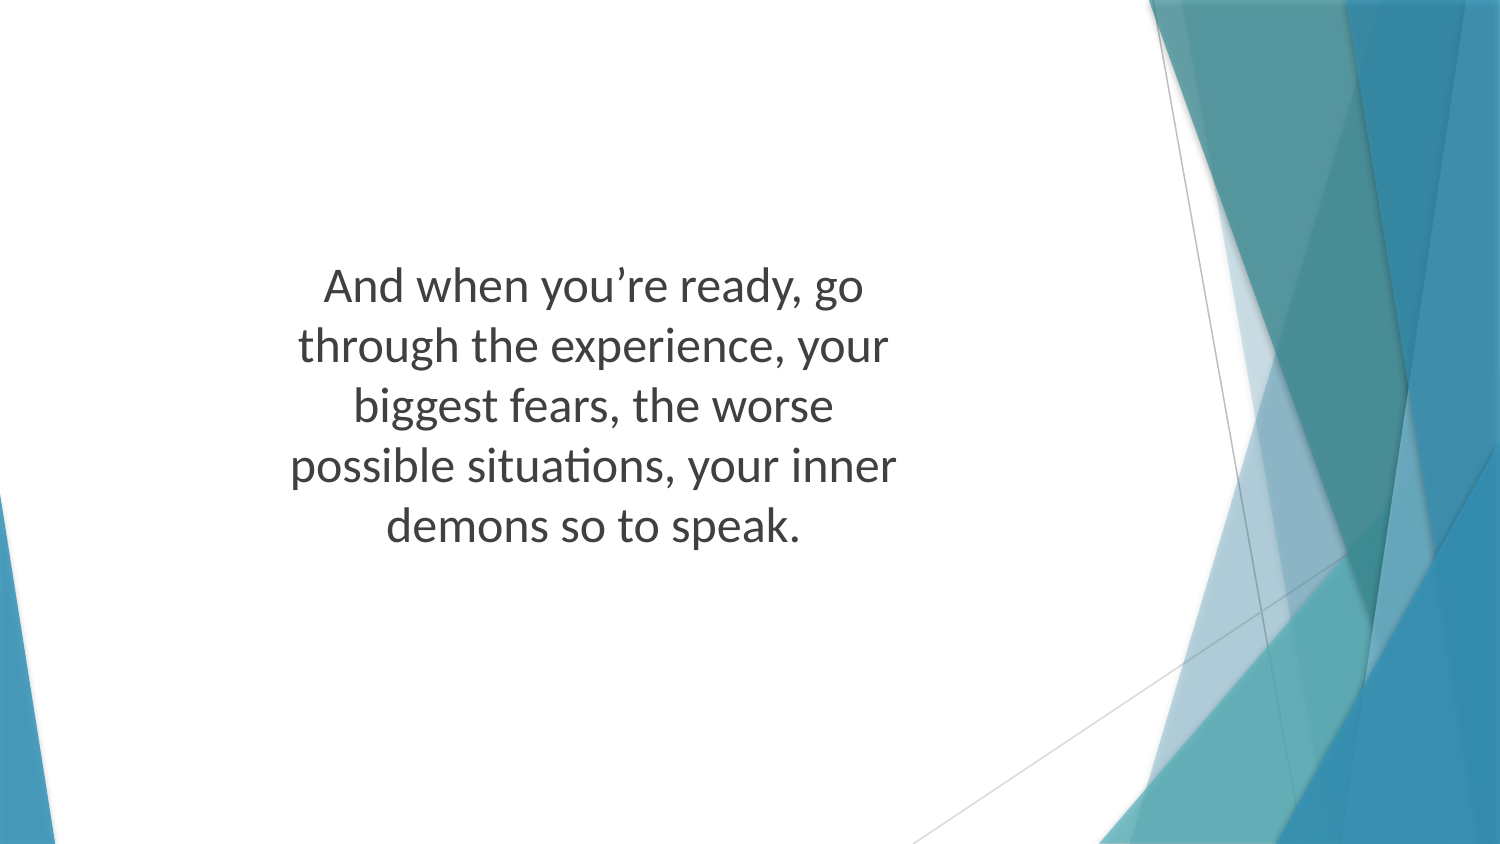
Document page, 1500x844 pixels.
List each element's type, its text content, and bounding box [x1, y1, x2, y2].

list And when you’re ready, go through the experience, your biggest fears, the worse possible situations, your inner demons so to speak. [253, 244, 934, 619]
